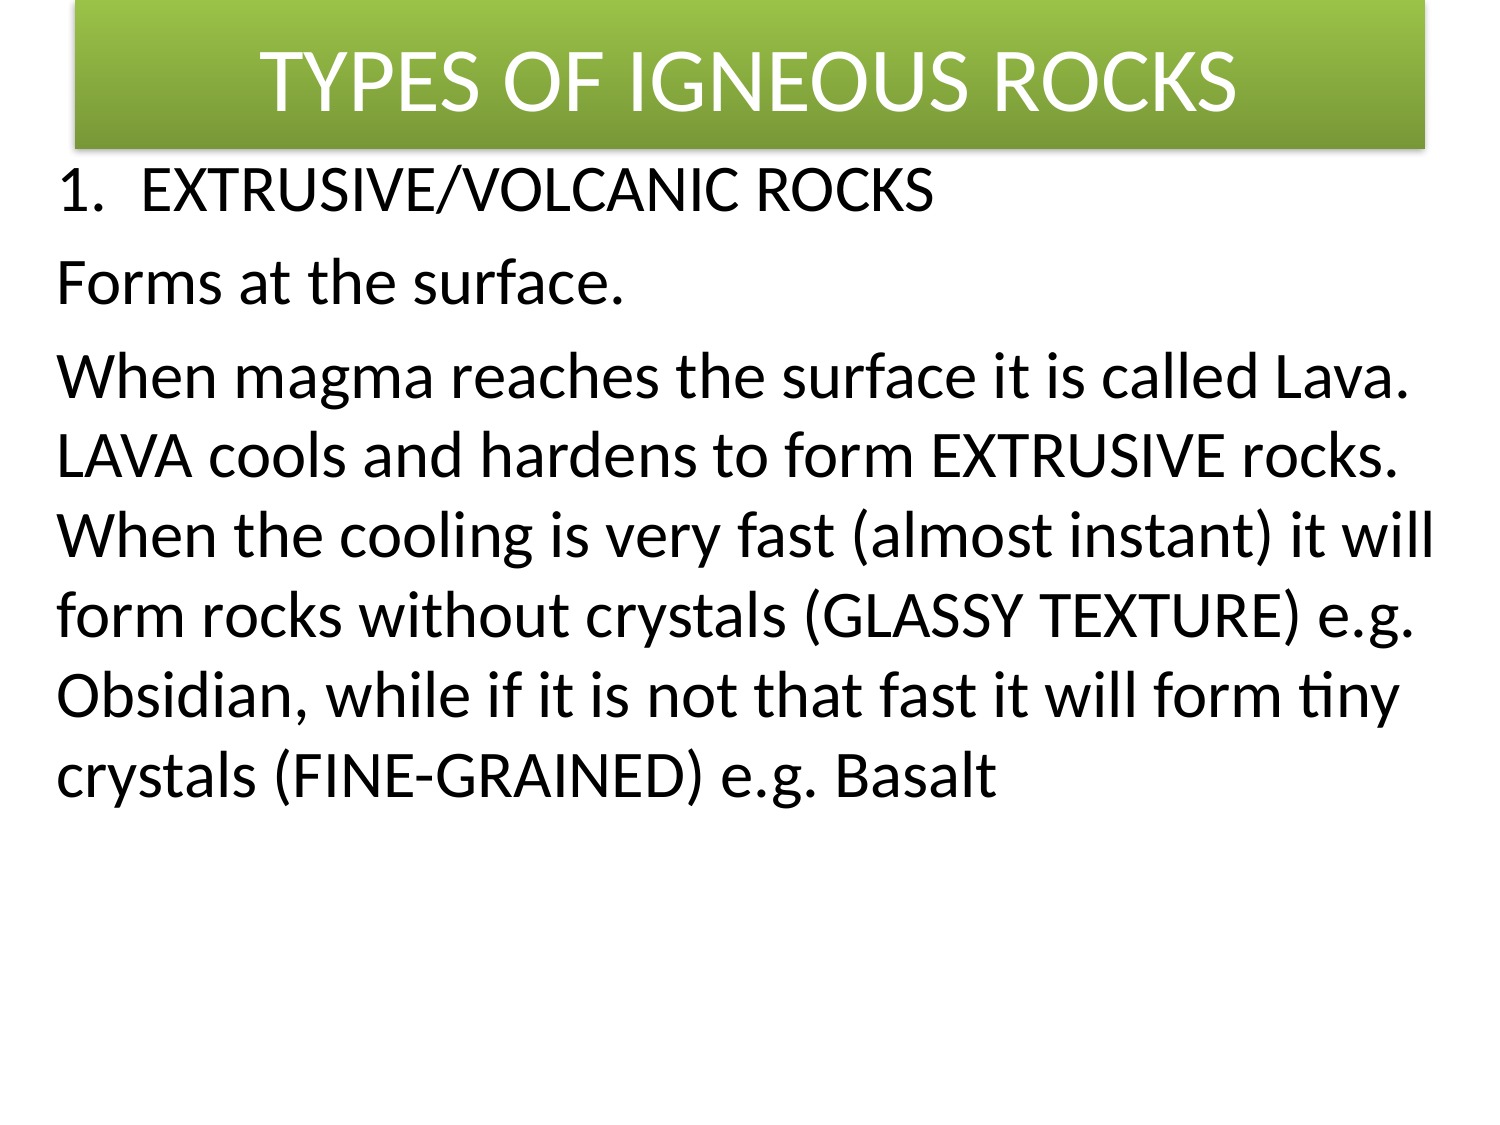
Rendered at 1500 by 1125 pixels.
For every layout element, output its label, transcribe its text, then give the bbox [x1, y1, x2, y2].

list EXTRUSIVE/VOLCANIC ROCKS Forms at the surface. When magma reaches the surface it is called Lava. LAVA cools and hardens to form EXTRUSIVE rocks. When the cooling is very fast (almost instant) it will form rocks without crystals (GLASSY TEXTURE) e.g. Obsidian, while if it is not that fast it will form tiny crystals (FINE-GRAINED) e.g. Basalt [41, 137, 1471, 1083]
title TYPES OF IGNEOUS ROCKS [75, 0, 1425, 137]
